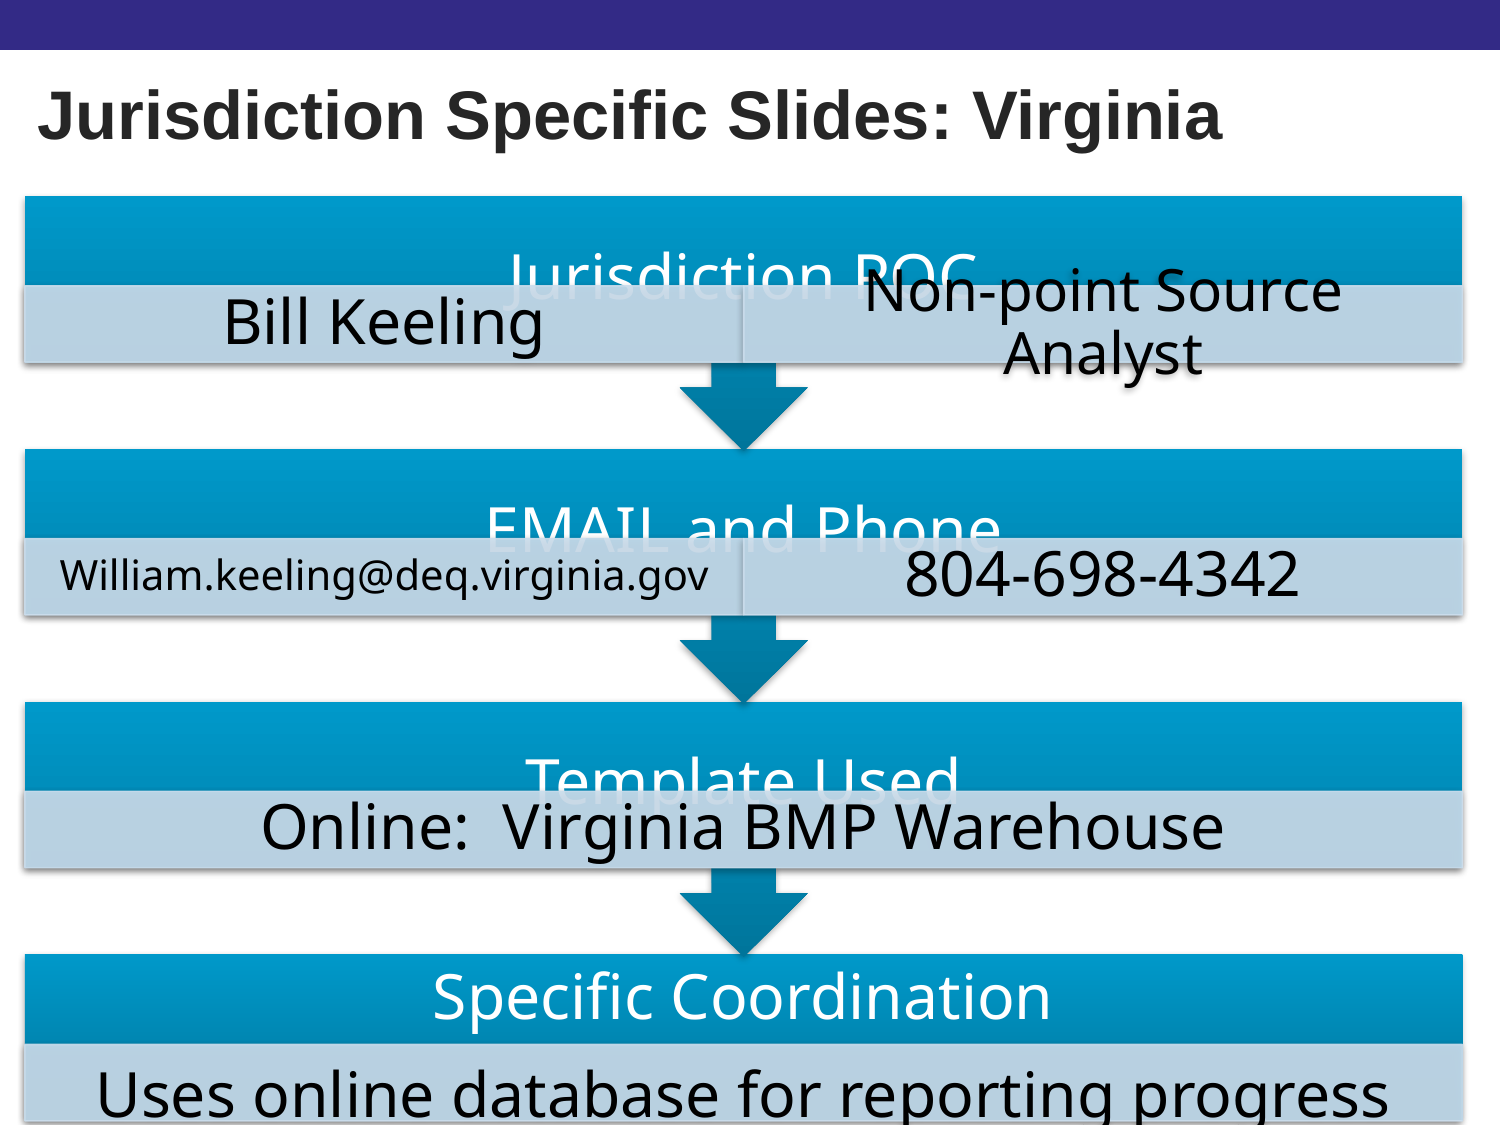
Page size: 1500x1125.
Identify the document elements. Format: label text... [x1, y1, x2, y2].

title Jurisdiction Specific Slides: Virginia [37, 62, 1313, 176]
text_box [24, 195, 1463, 1122]
